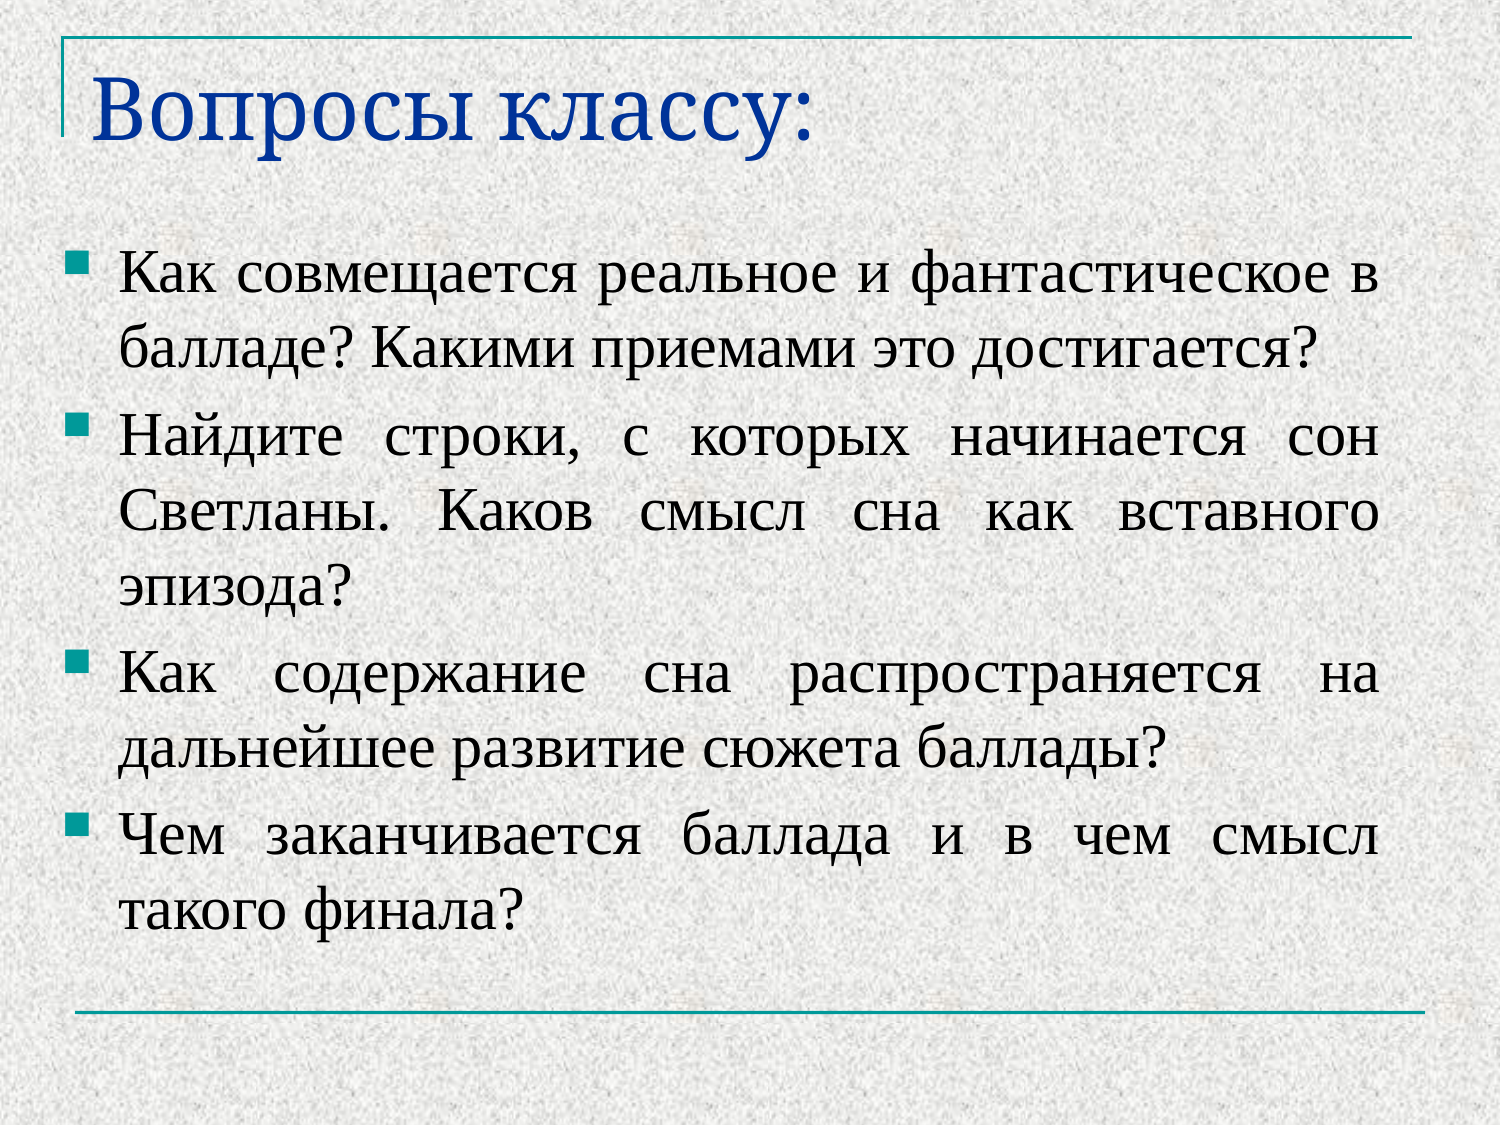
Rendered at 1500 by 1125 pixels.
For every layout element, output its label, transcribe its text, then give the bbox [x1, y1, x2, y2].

picture [0, 0, 1500, 1125]
list Как совмещается реальное и фантастическое в балладе? Какими приемами это достигается? Найдите строки, с которых начинается сон Светланы. Каков смысл сна как вставного эпизода? Как содержание сна распространяется на дальнейшее развитие сюжета баллады? Чем заканчивается баллада и в чем смысл такого финала? [46, 222, 1398, 967]
title Вопросы классу: [74, 45, 1426, 233]
